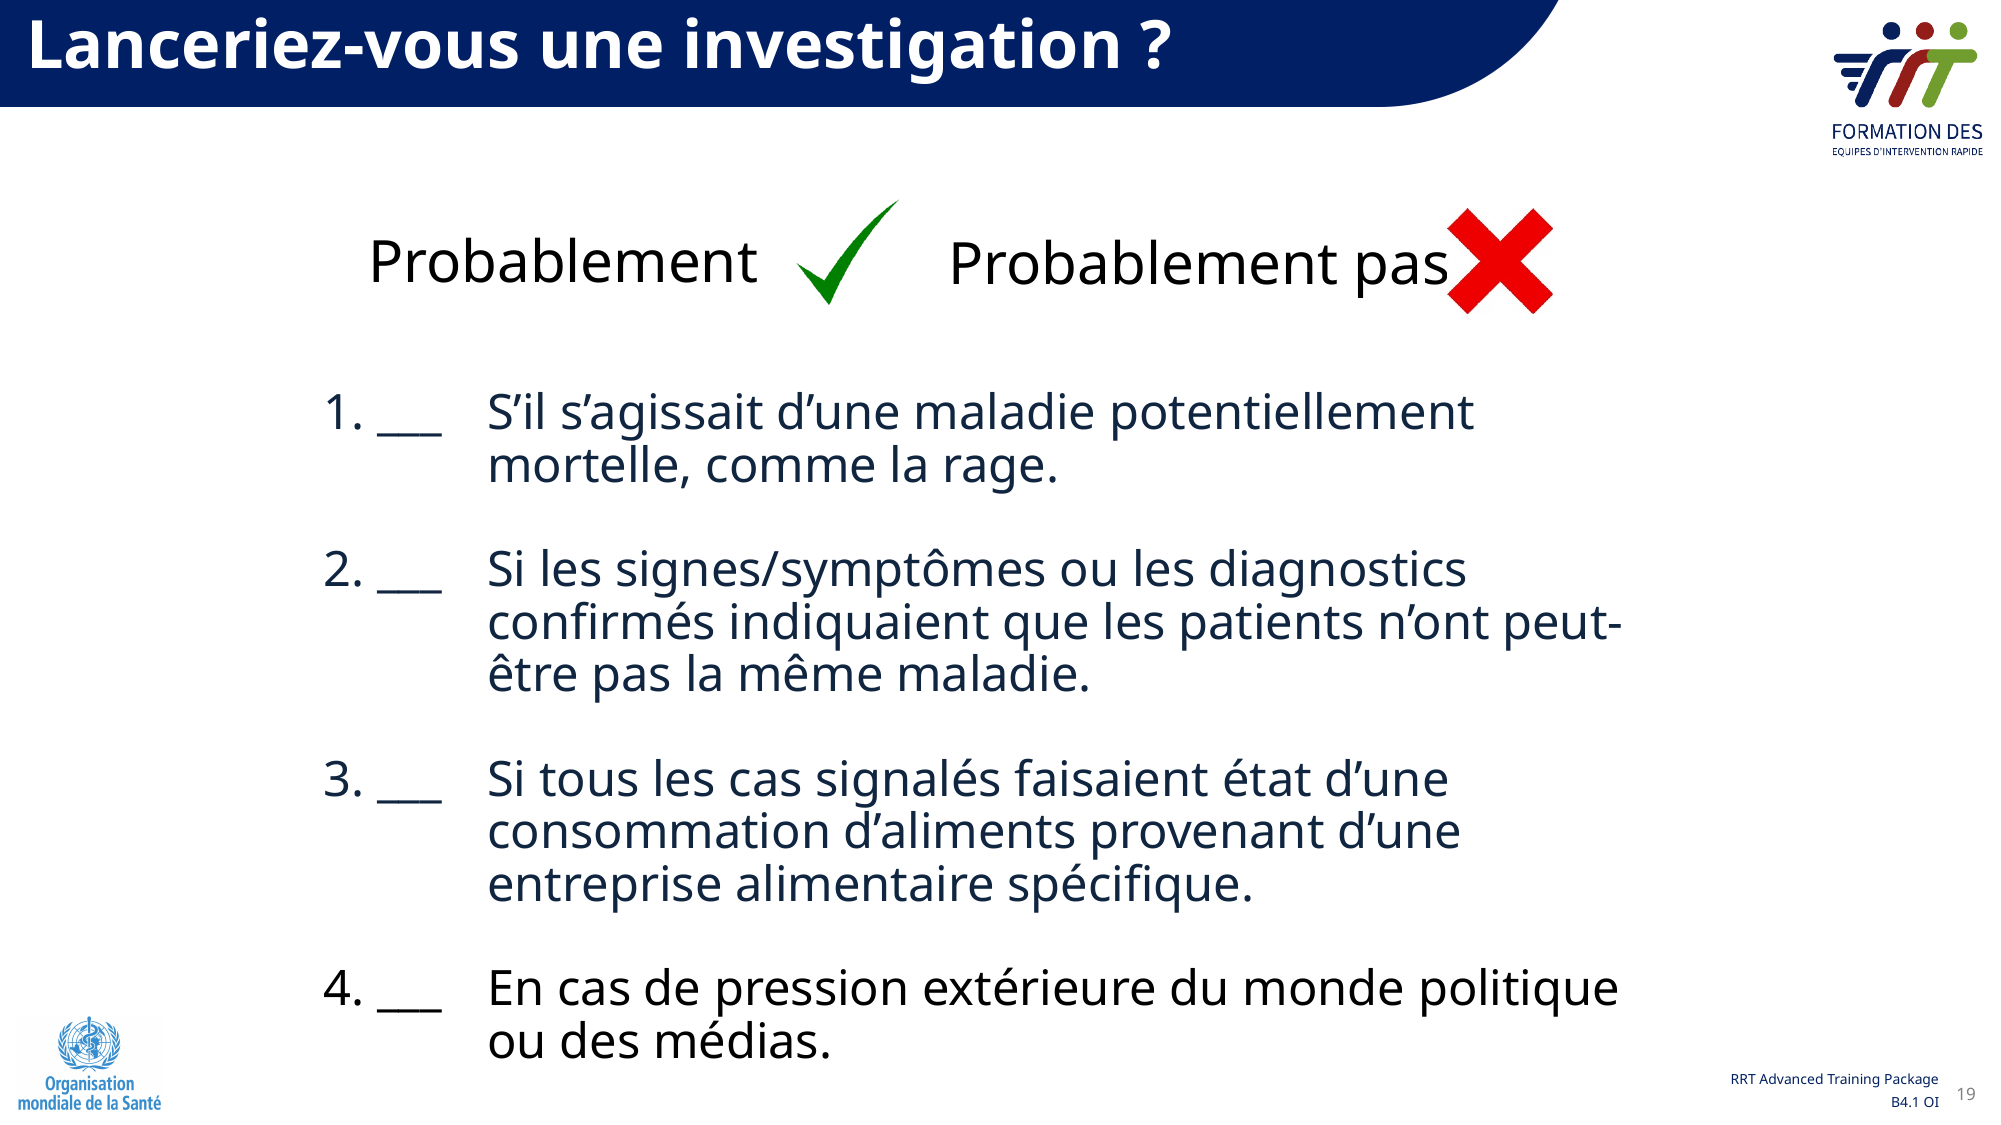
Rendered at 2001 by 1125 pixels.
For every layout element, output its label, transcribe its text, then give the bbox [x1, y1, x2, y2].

picture [1832, 21, 1983, 157]
text_box Lanceriez-vous une investigation ? [10, 0, 1626, 157]
picture [1447, 208, 1553, 314]
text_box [312, 158, 1501, 362]
picture [0, 0, 10, 107]
picture [17, 1015, 162, 1111]
text_box 1. ___ S’il s’agissait d’une maladie potentiellement mortelle, comme la rage. 2. ___ Si les signes/symptômes ou les diagnostics confirmés indiquaient que les patients n’ont peut-être pas la même maladie. 3. ___ Si tous les cas signalés faisaient état d’une consommation d’aliments provenant d’une entreprise alimentaire spécifique. 4. ___ En cas de pression extérieure du monde politique ou des médias. [308, 379, 1687, 1083]
picture [795, 199, 899, 305]
